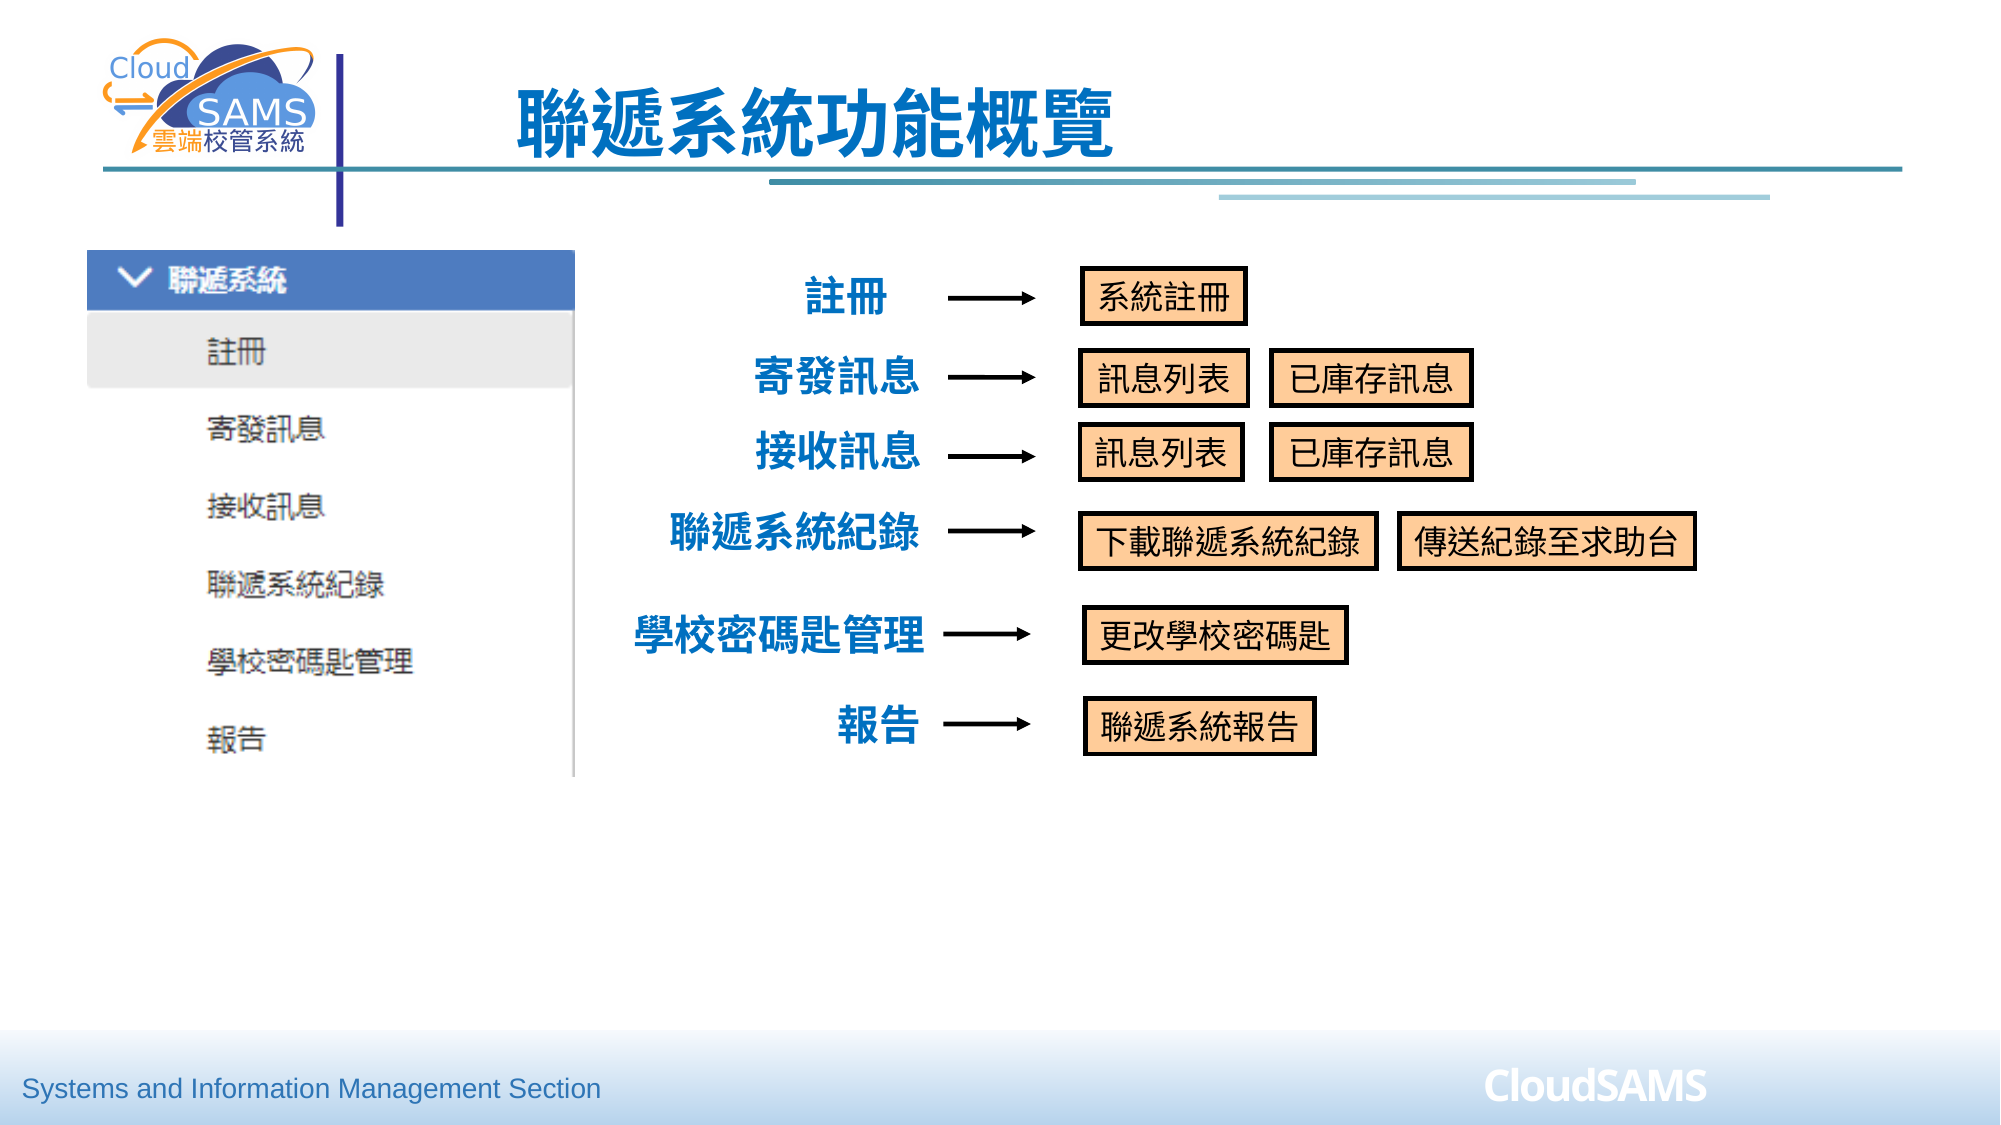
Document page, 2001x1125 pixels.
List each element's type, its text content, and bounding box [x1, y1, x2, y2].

title 聯遞系統功能概覽 [487, 69, 1145, 212]
text_box 傳送紀錄至求助台 [1477, 513, 1696, 569]
picture [87, 7, 349, 175]
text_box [617, 261, 1472, 758]
picture [87, 250, 575, 777]
